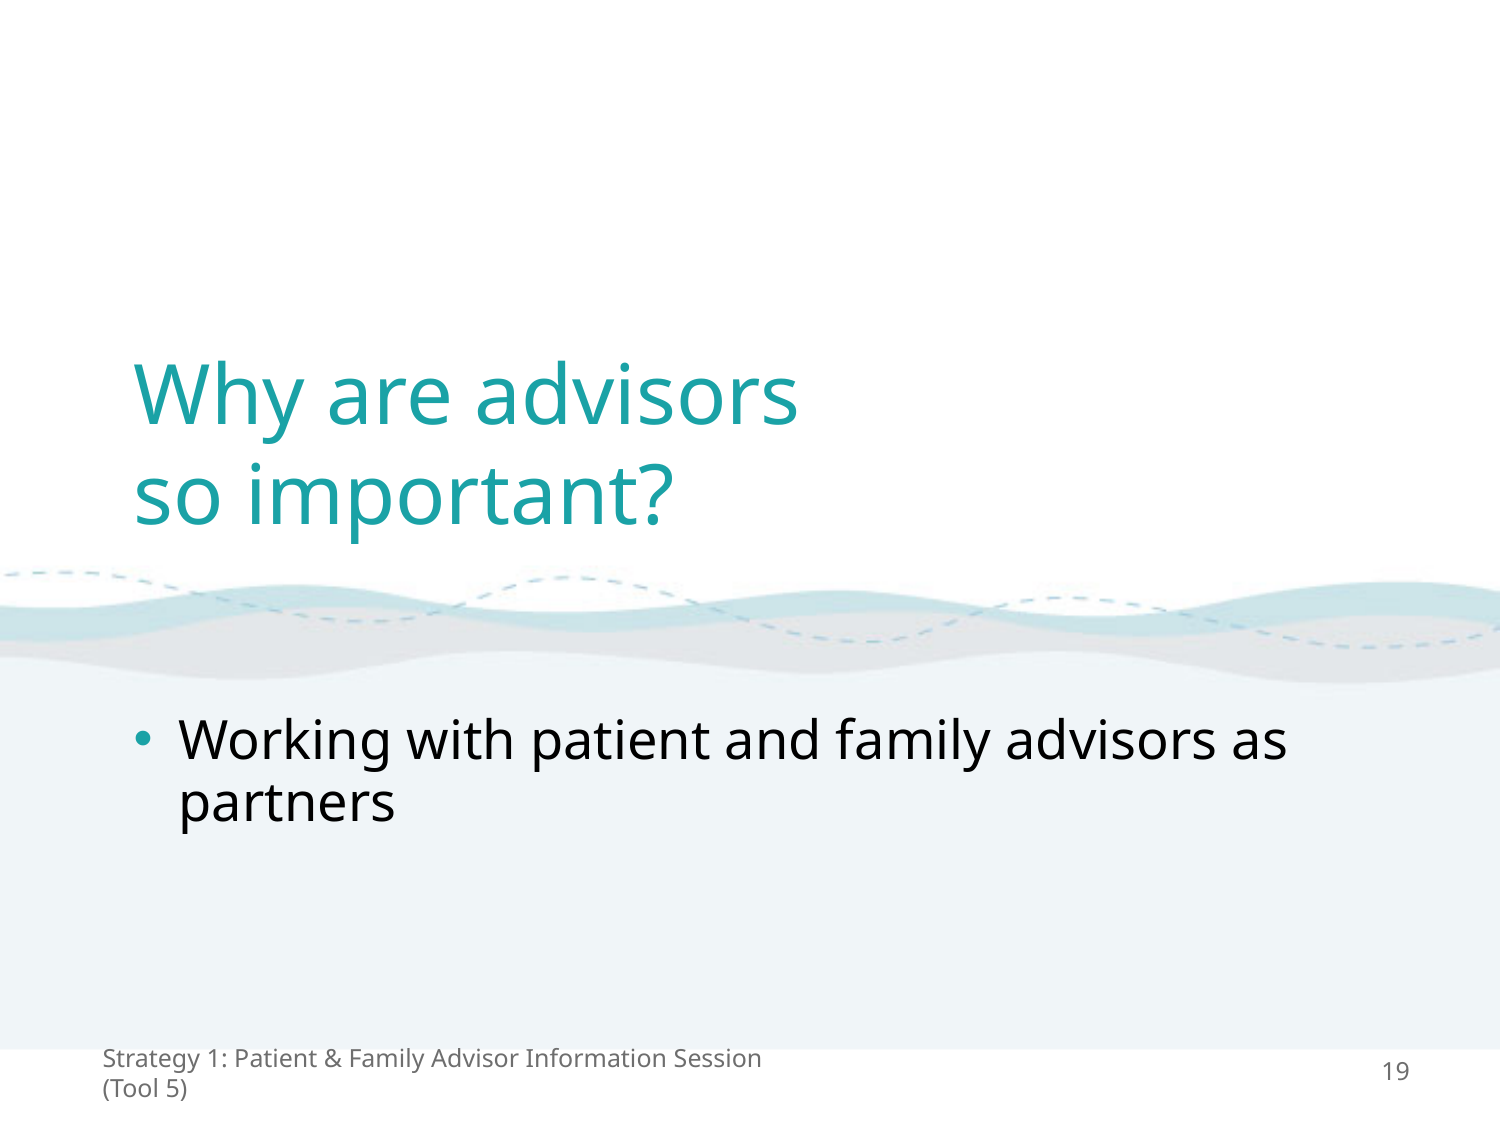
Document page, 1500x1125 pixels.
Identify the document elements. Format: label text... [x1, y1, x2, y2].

picture [0, 0, 1500, 1125]
footer Strategy 1: Patient & Family Advisor Information Session (Tool 5) [87, 1042, 800, 1103]
slide_number 19 [1074, 1042, 1425, 1103]
title Why are advisors so important? [118, 324, 1394, 549]
list Working with patient and family advisors as partners [118, 699, 1394, 947]
